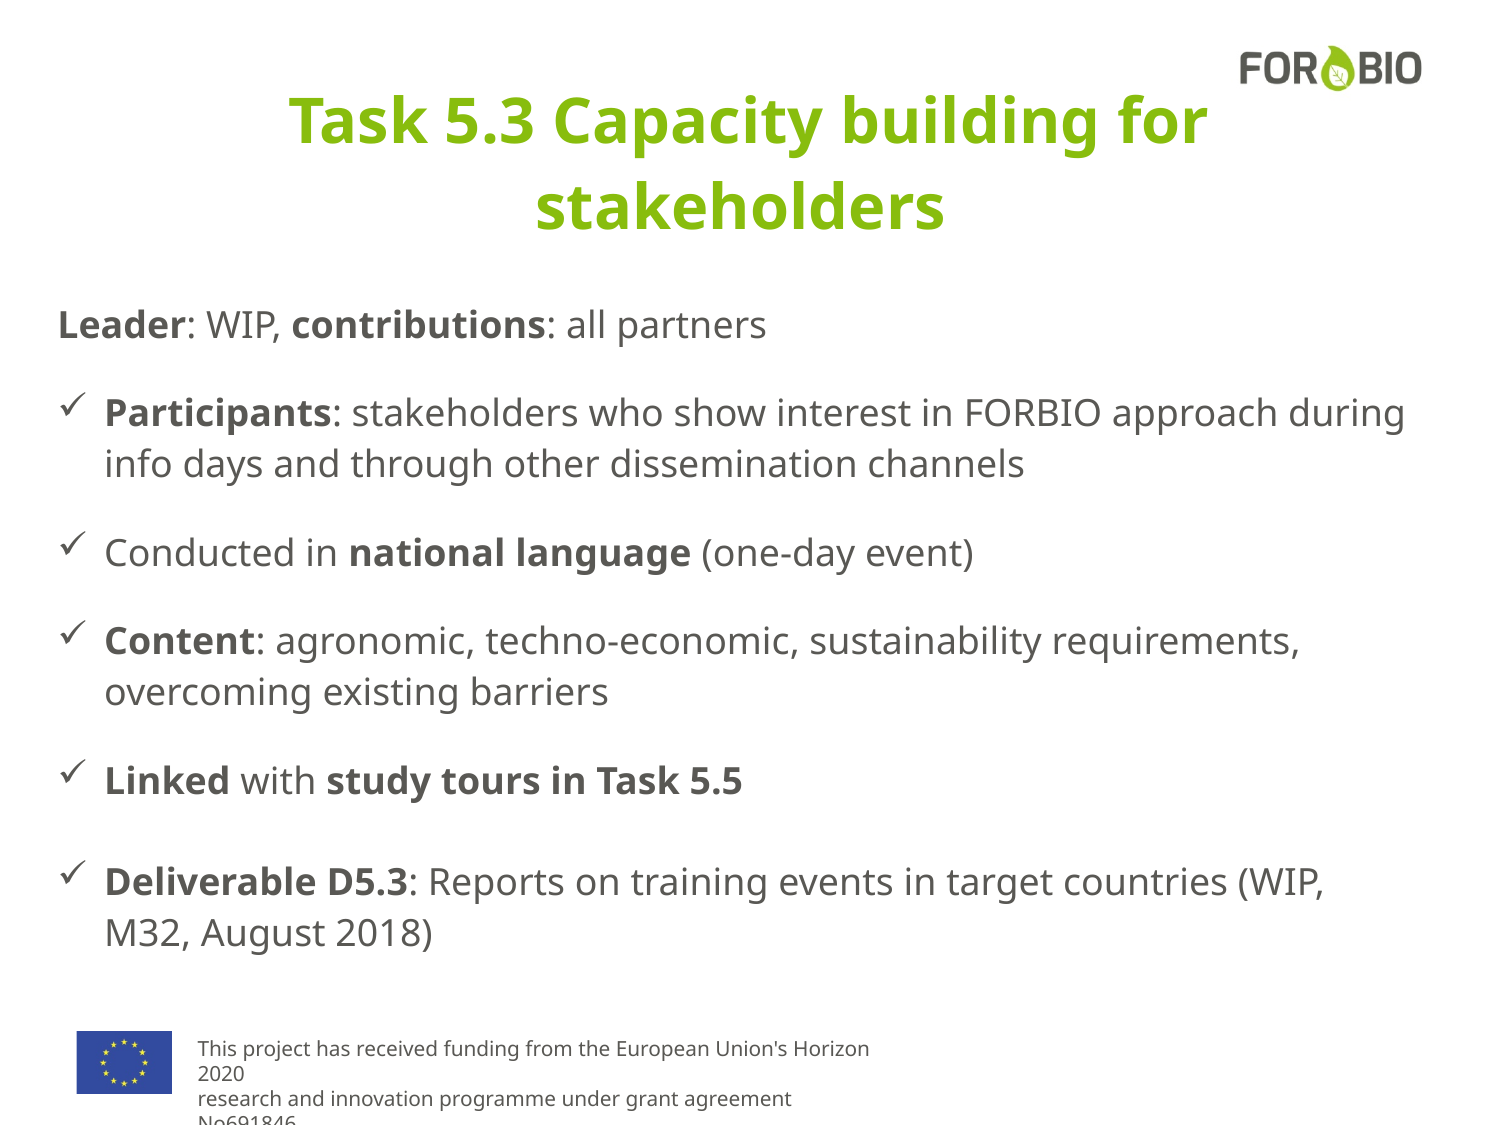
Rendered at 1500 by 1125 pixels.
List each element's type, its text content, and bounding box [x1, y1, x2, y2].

text_box [0, 255, 1321, 958]
title Task 5.3 Capacity building for stakeholders [74, 67, 1425, 256]
picture [1187, 23, 1473, 114]
text_box Leader: WIP, contributions: all partners Participants: stakeholders who show interest in FORBIO approach during info days and through other dissemination channels Conducted in national language (one-day event) Content: agronomic, techno-economic, sustainability requirements, overcoming existing barriers Linked with study tours in Task 5.5 Deliverable D5.3: Reports on training events in target countries (WIP, M32, August 2018) [42, 290, 1425, 993]
picture [76, 1031, 172, 1094]
